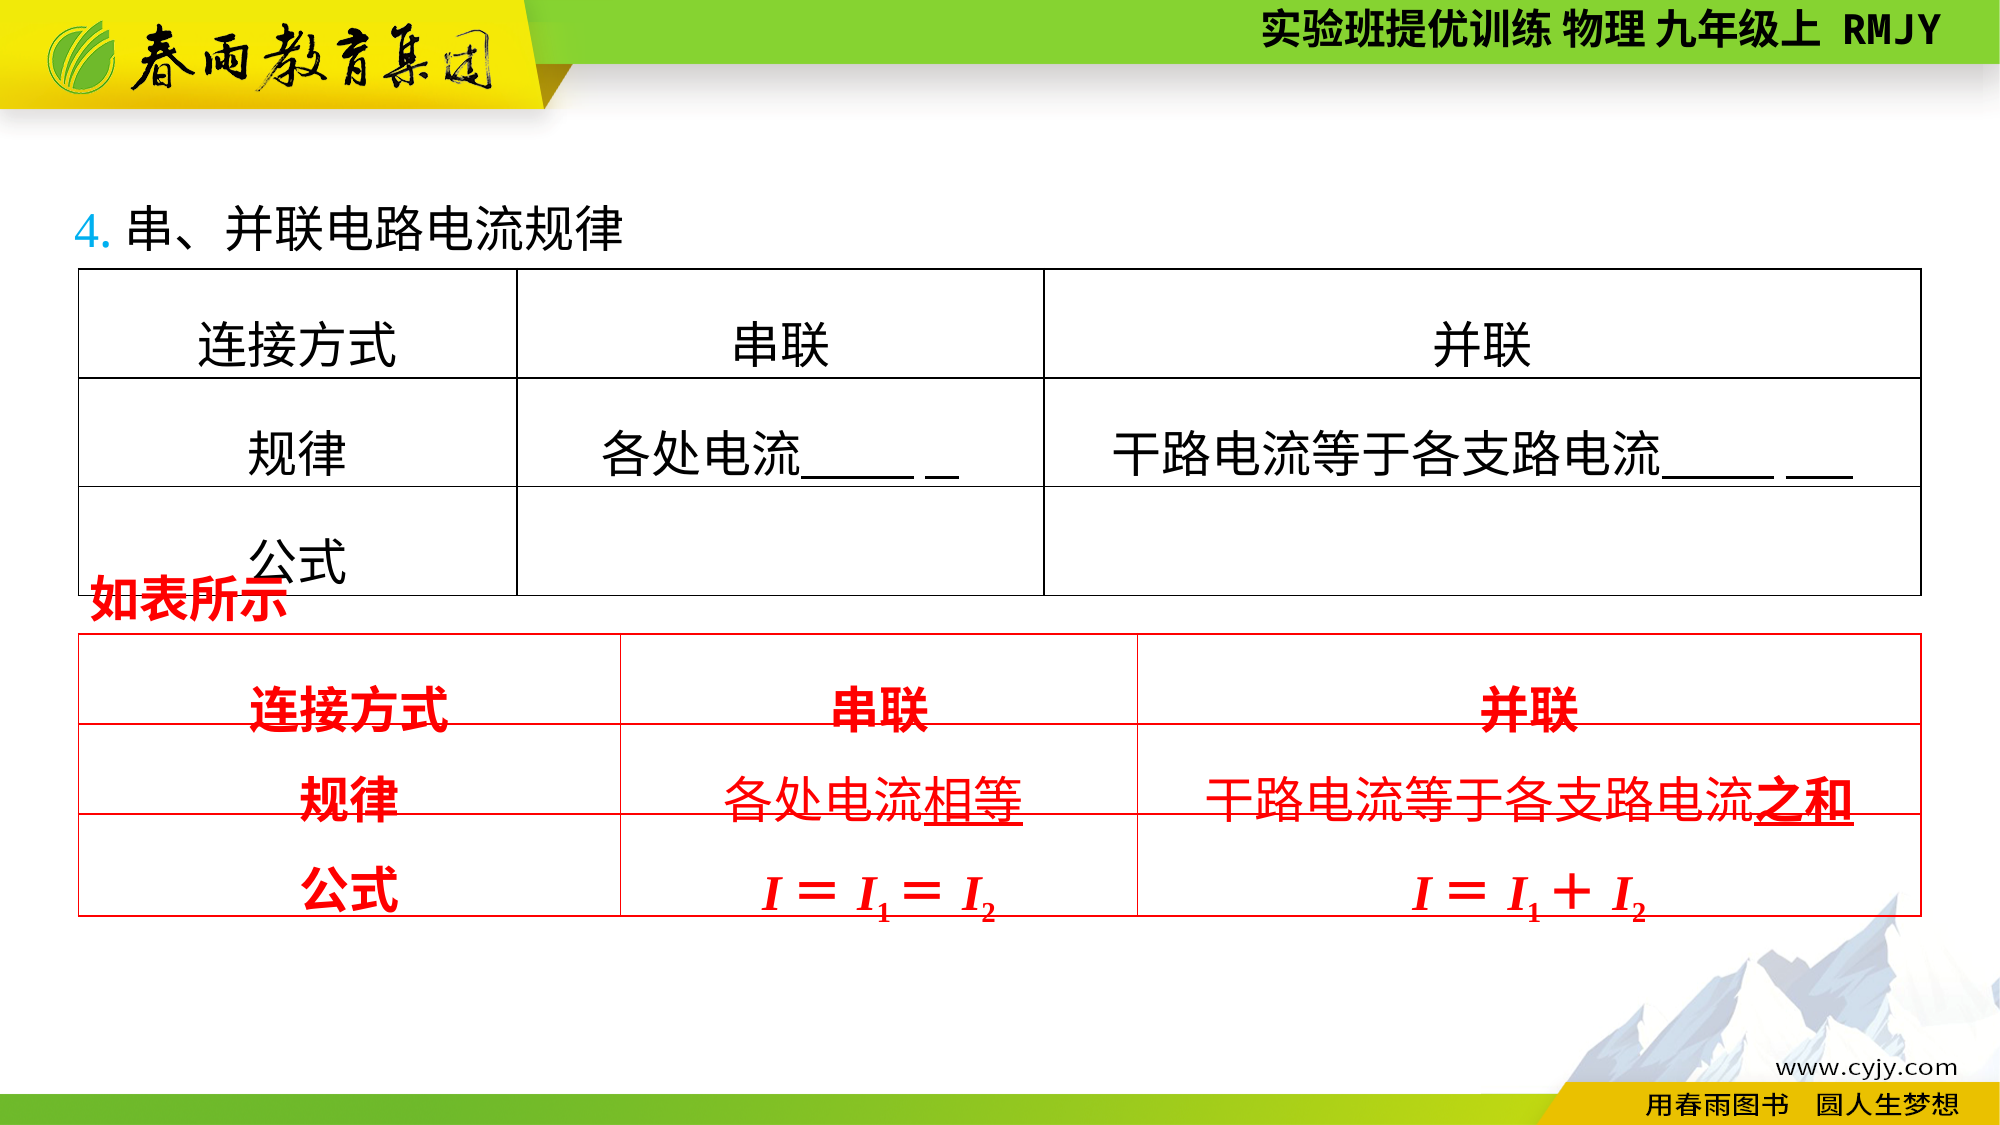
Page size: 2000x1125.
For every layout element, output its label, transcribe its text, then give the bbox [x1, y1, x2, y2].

table_header 连接方式 [79, 270, 516, 377]
table_header 并联 [1045, 270, 1920, 377]
table_header 并联 [1138, 635, 1920, 723]
table_header 串联 [621, 635, 1137, 723]
table_cell 规律 [79, 725, 620, 813]
table_cell 规律 [79, 379, 516, 486]
table_cell 干路电流等于各支路电流 [1045, 379, 1920, 486]
table_cell 公式 [79, 487, 516, 595]
picture [0, 0, 2000, 1125]
table_cell I＝I1＝I2 [621, 815, 1137, 915]
list 4.串、并联电路电流规律 [59, 159, 1944, 255]
table_cell 干路电流等于各支路电流之和 [1138, 725, 1920, 813]
table_cell [518, 487, 1043, 595]
table_cell 各处电流 [518, 379, 1043, 486]
table_header 串联 [518, 270, 1043, 377]
table_cell 各处电流相等 [621, 725, 1137, 813]
table_header 连接方式 [79, 635, 620, 723]
table_cell [1045, 487, 1920, 595]
table_cell 公式 [79, 815, 620, 915]
text_box 如表所示 [74, 530, 305, 636]
table_cell I＝I1＋I2 [1138, 815, 1920, 915]
